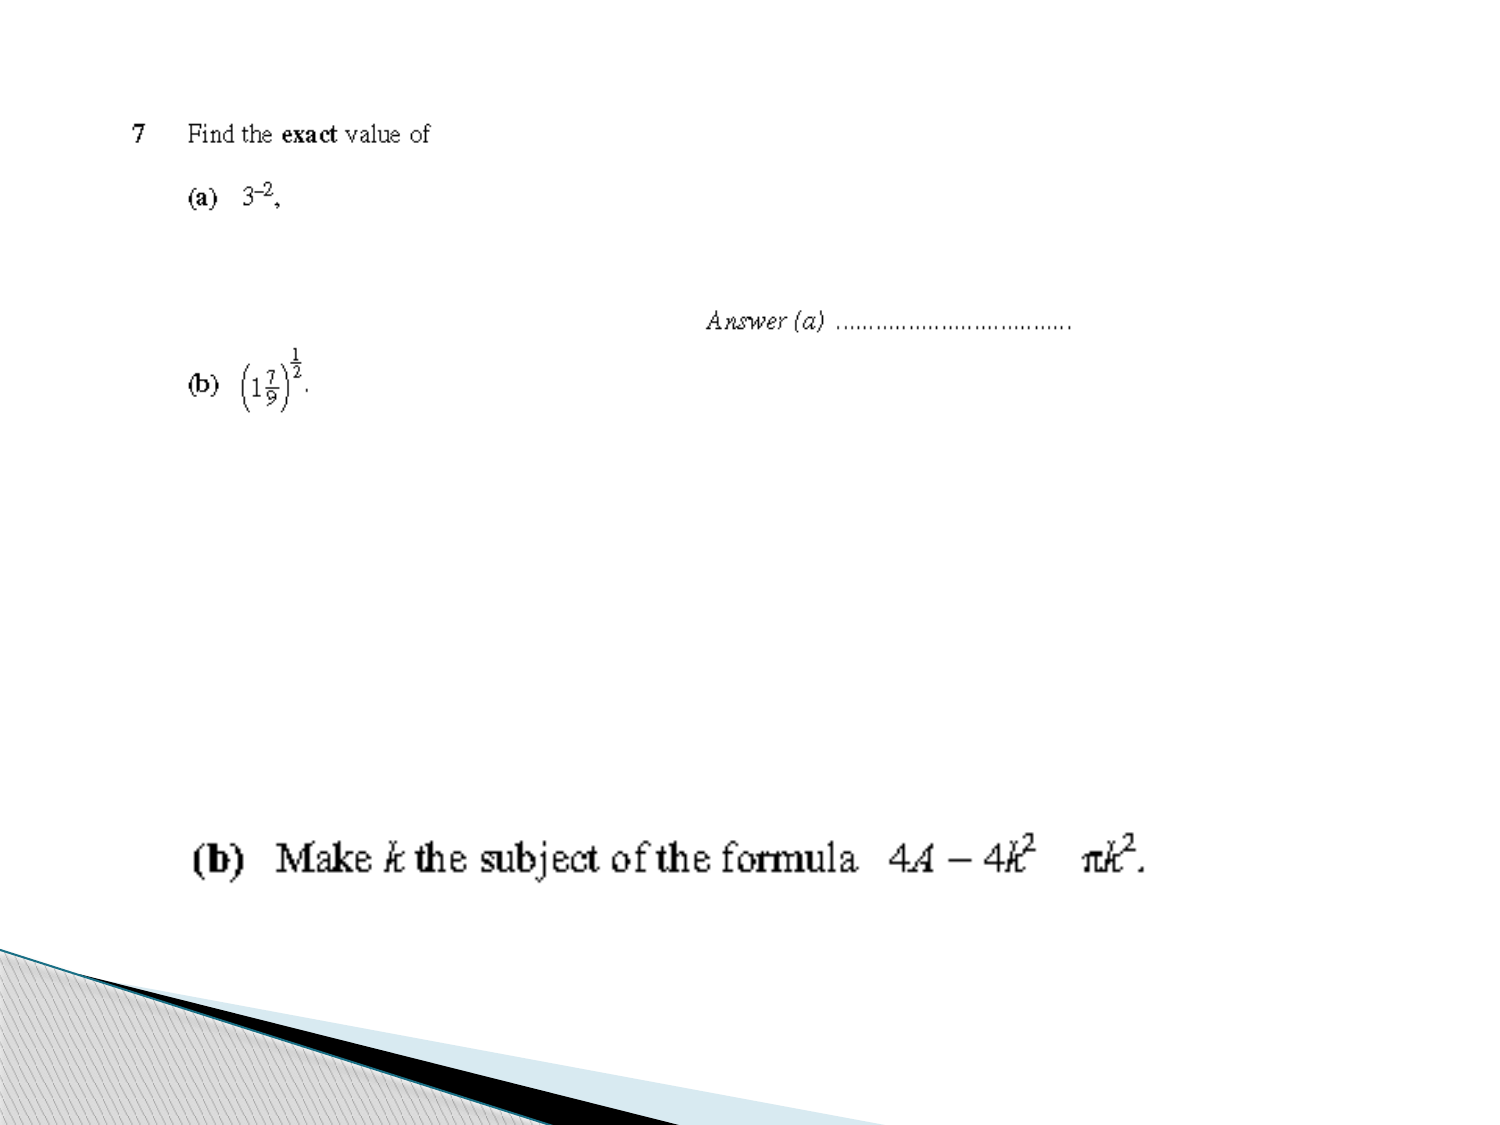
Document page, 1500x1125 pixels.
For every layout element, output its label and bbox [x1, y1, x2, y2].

picture [136, 774, 1293, 904]
picture [49, 99, 1073, 549]
